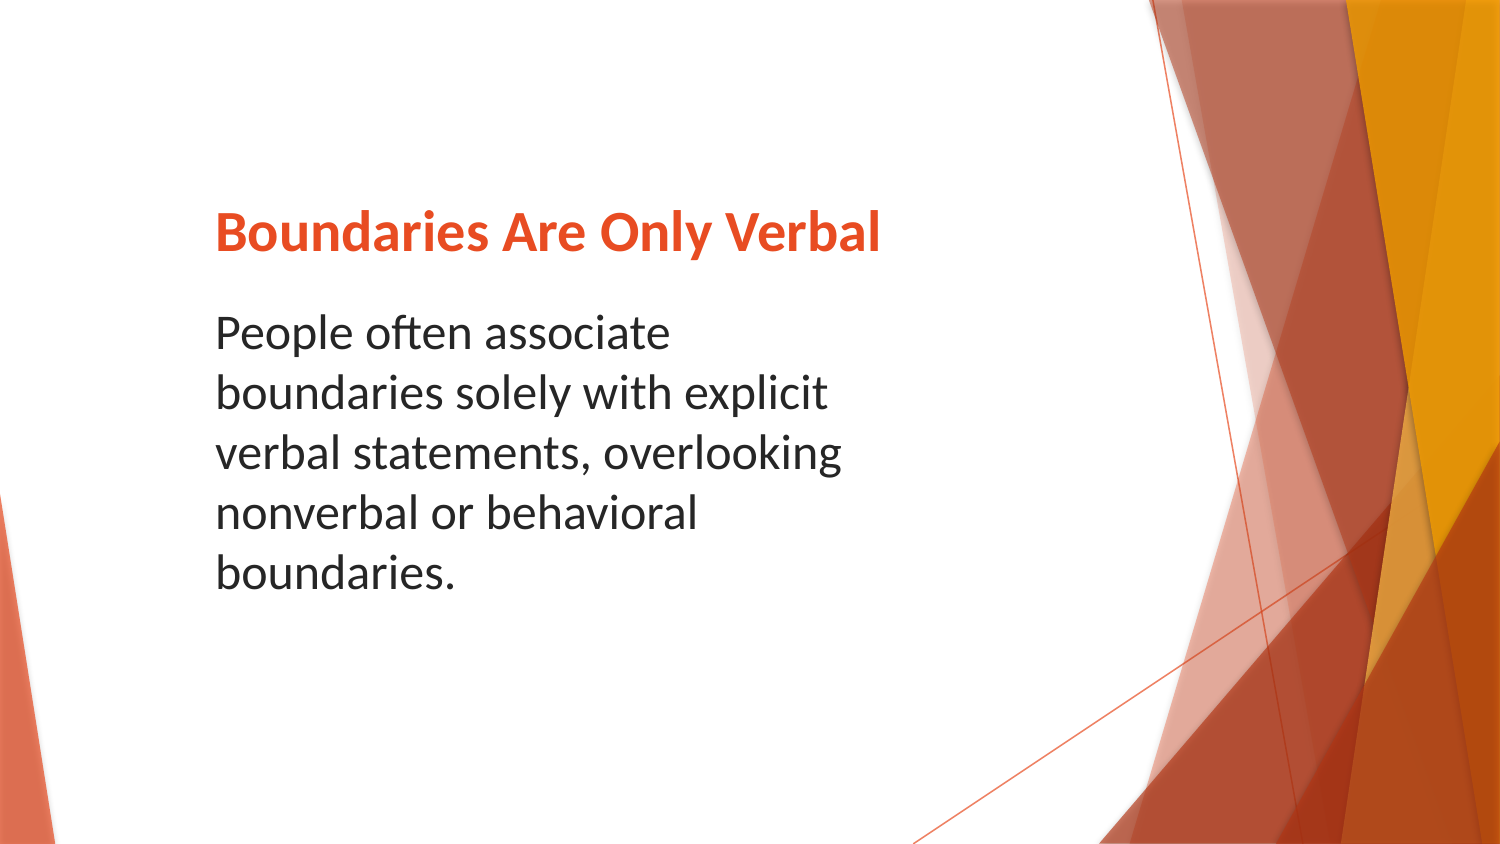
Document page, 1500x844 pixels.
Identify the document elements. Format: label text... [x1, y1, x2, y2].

list People often associate boundaries solely with explicit verbal statements, overlooking nonverbal or behavioral boundaries. [200, 291, 916, 718]
title Boundaries Are Only Verbal [200, 185, 1258, 285]
